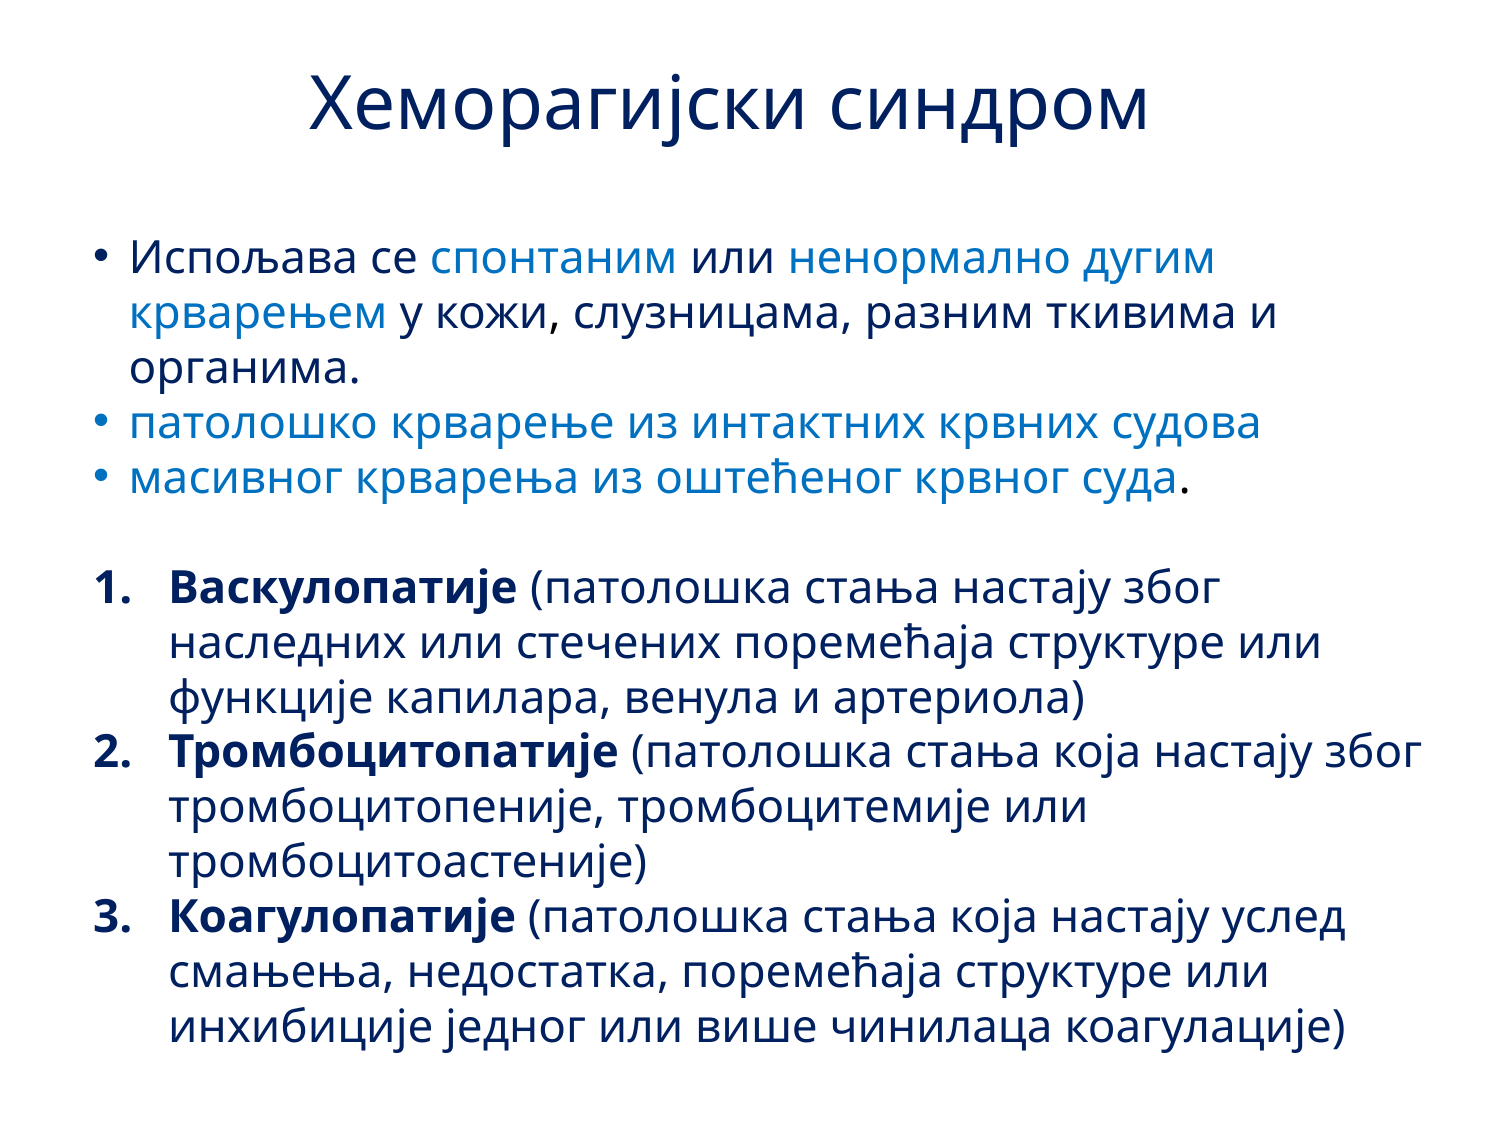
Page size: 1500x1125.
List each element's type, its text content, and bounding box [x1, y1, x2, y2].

text_box Испољава се спонтаним или ненормално дугим крварењем у кожи, слузницама, разним ткивима и органима. патолошко крварењe из интактних крвних судова масивног крварења из оштећеног крвног суда. Васкулопатије (патолошка стања настају због наследних или стечених поремећаја структуре или функције капилара, венула и артериола) Тромбоцитопатије (патолошка стања која настају због тромбоцитопеније, тромбоцитемије или тромбоцитоастеније) Коагулопатије (патолошка стања која настају услед смањења, недостатка, поремећаја структуре или инхибиције једног или више чинилаца коагулације) [78, 219, 1450, 1110]
text_box Хеморагијски синдром [294, 46, 1167, 152]
